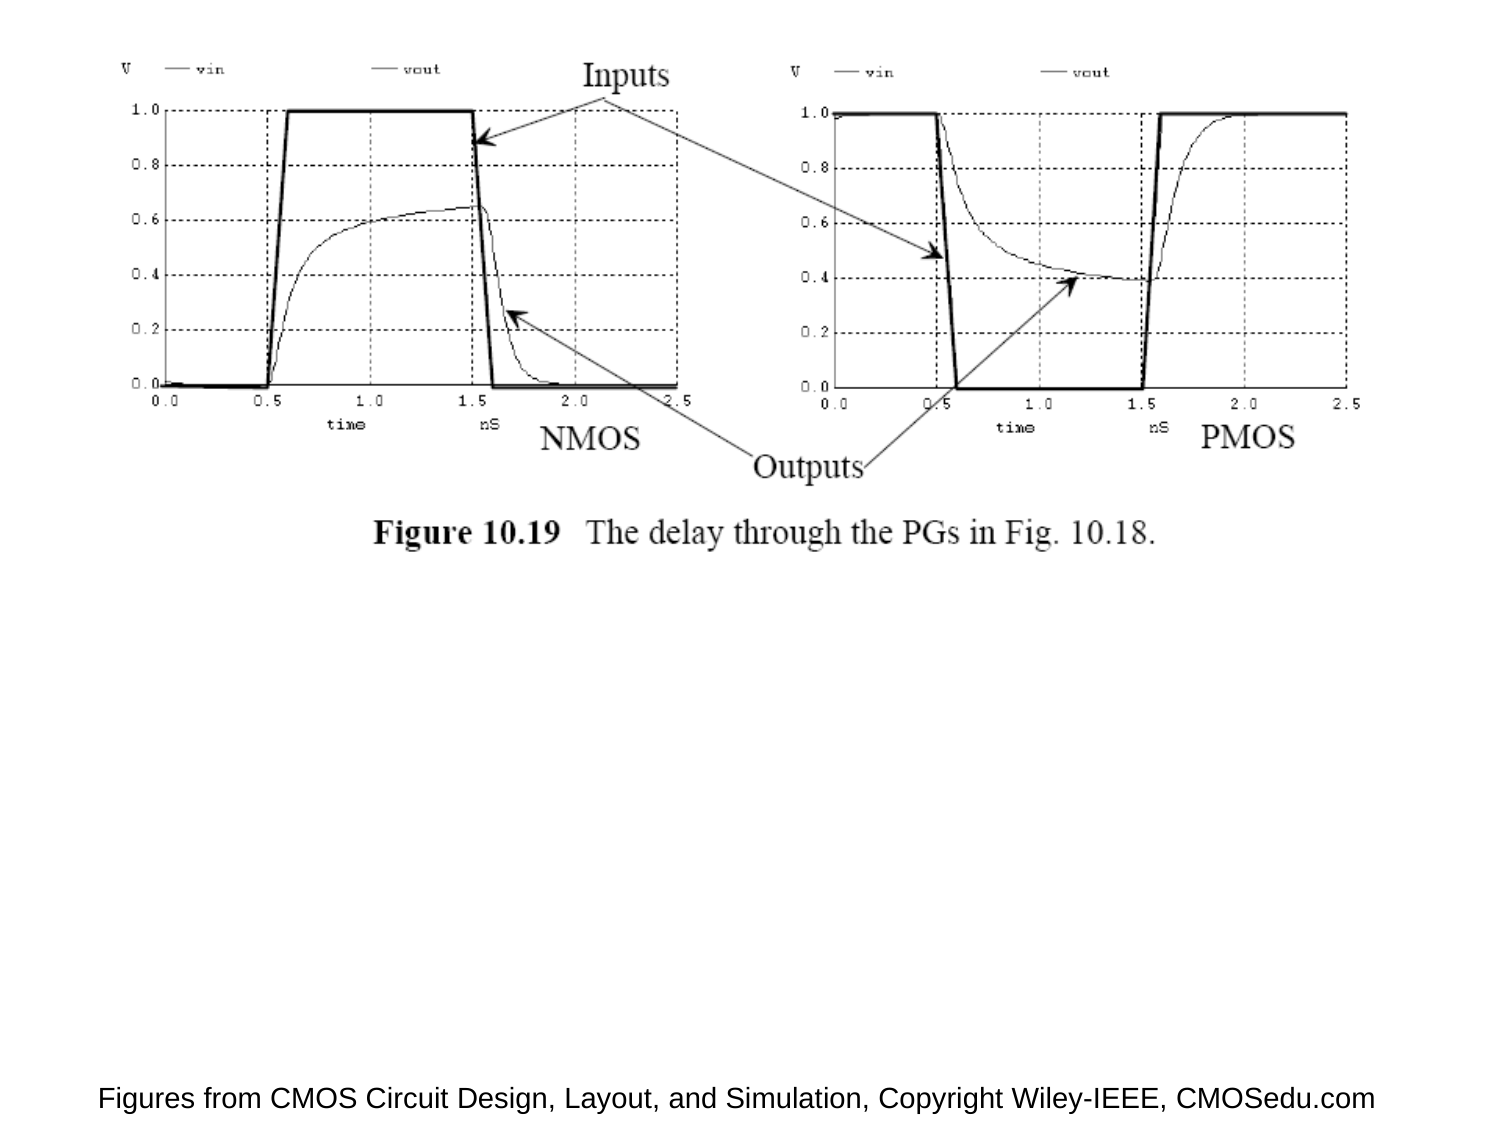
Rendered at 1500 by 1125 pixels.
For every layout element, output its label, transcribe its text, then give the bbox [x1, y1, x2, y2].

footer Figures from CMOS Circuit Design, Layout, and Simulation, Copyright Wiley-IEEE, CMOSedu.com [24, 1072, 1451, 1125]
picture [87, 24, 1399, 577]
